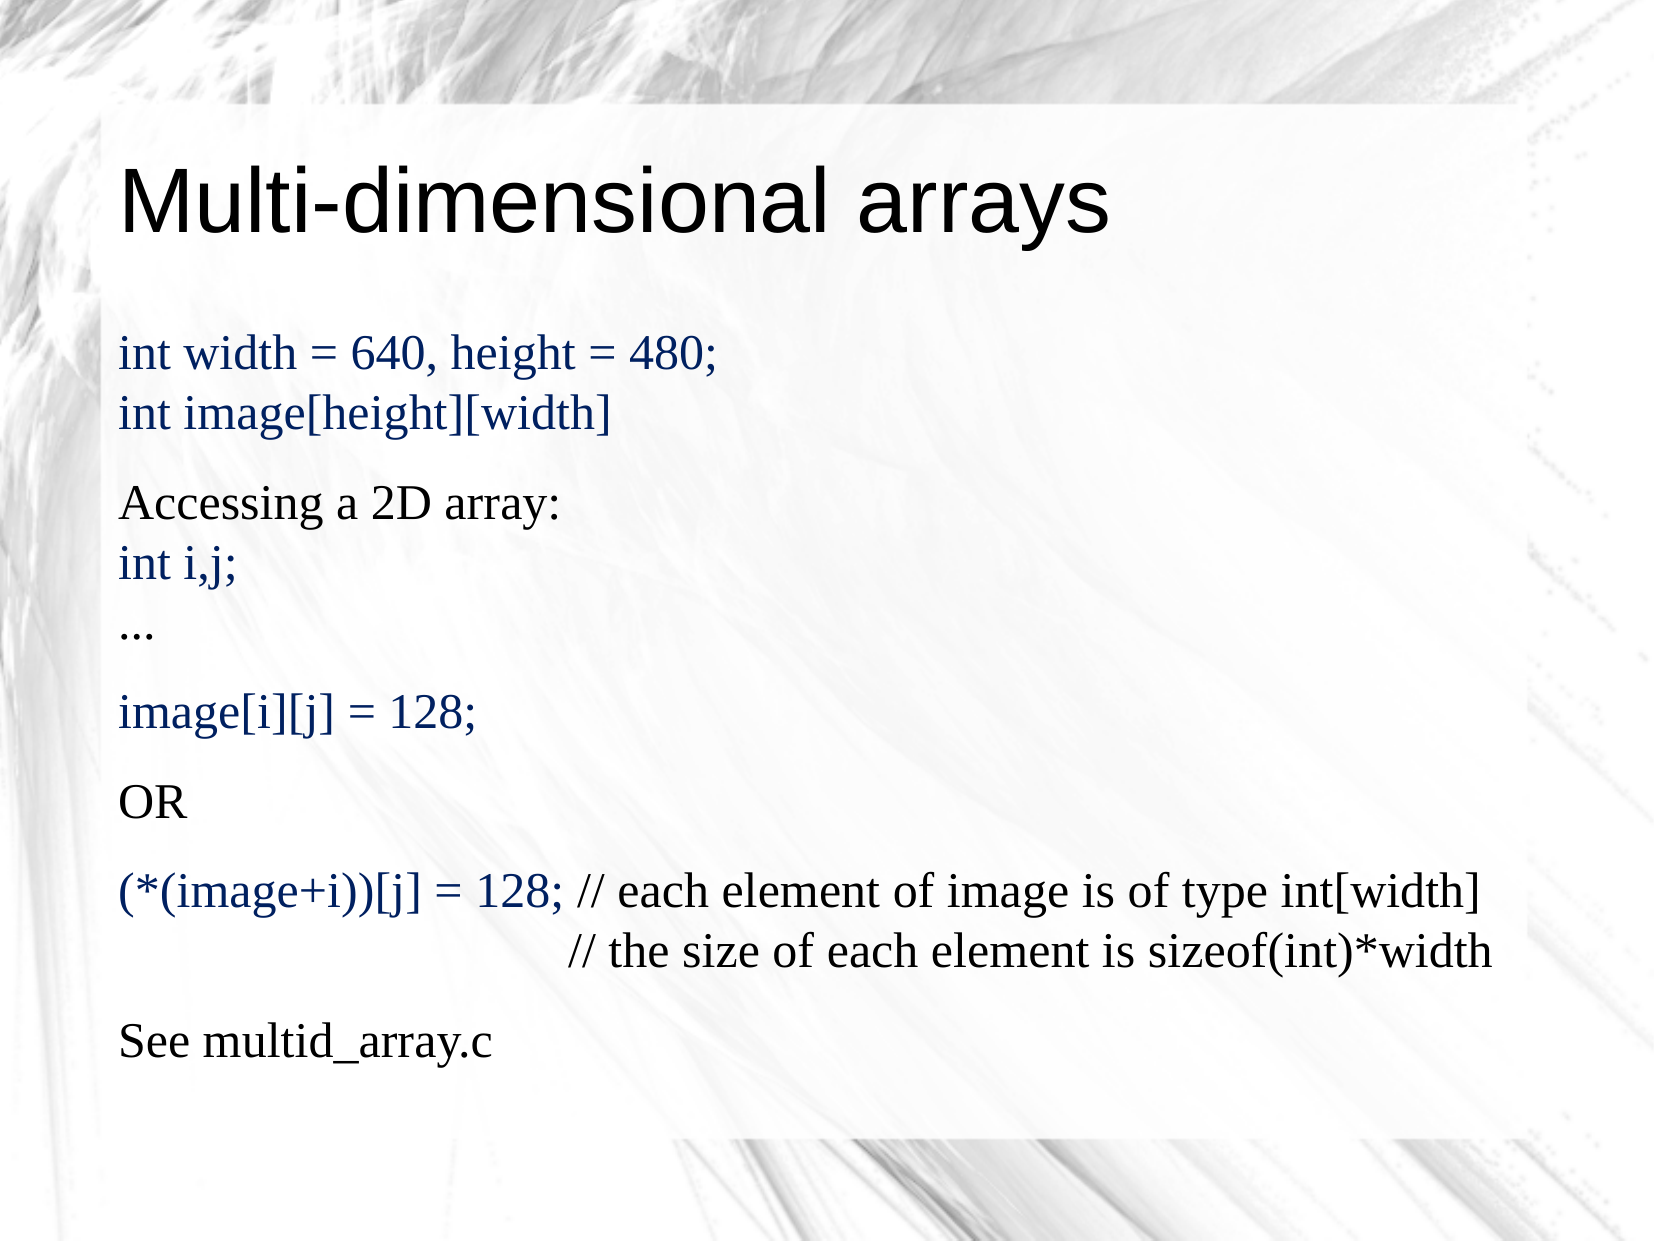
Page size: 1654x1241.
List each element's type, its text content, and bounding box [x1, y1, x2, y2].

picture [0, 0, 1654, 1241]
list int width = 640, height = 480; int image[height][width] Accessing a 2D array: int i,j; ... image[i][j] = 128; OR (*(image+i))[j] = 128; // each element of image is of type int[width] // the size of each element is sizeof(int)*width See multid_array.c [118, 319, 1571, 1109]
title Multi-dimensional arrays [118, 112, 1506, 281]
